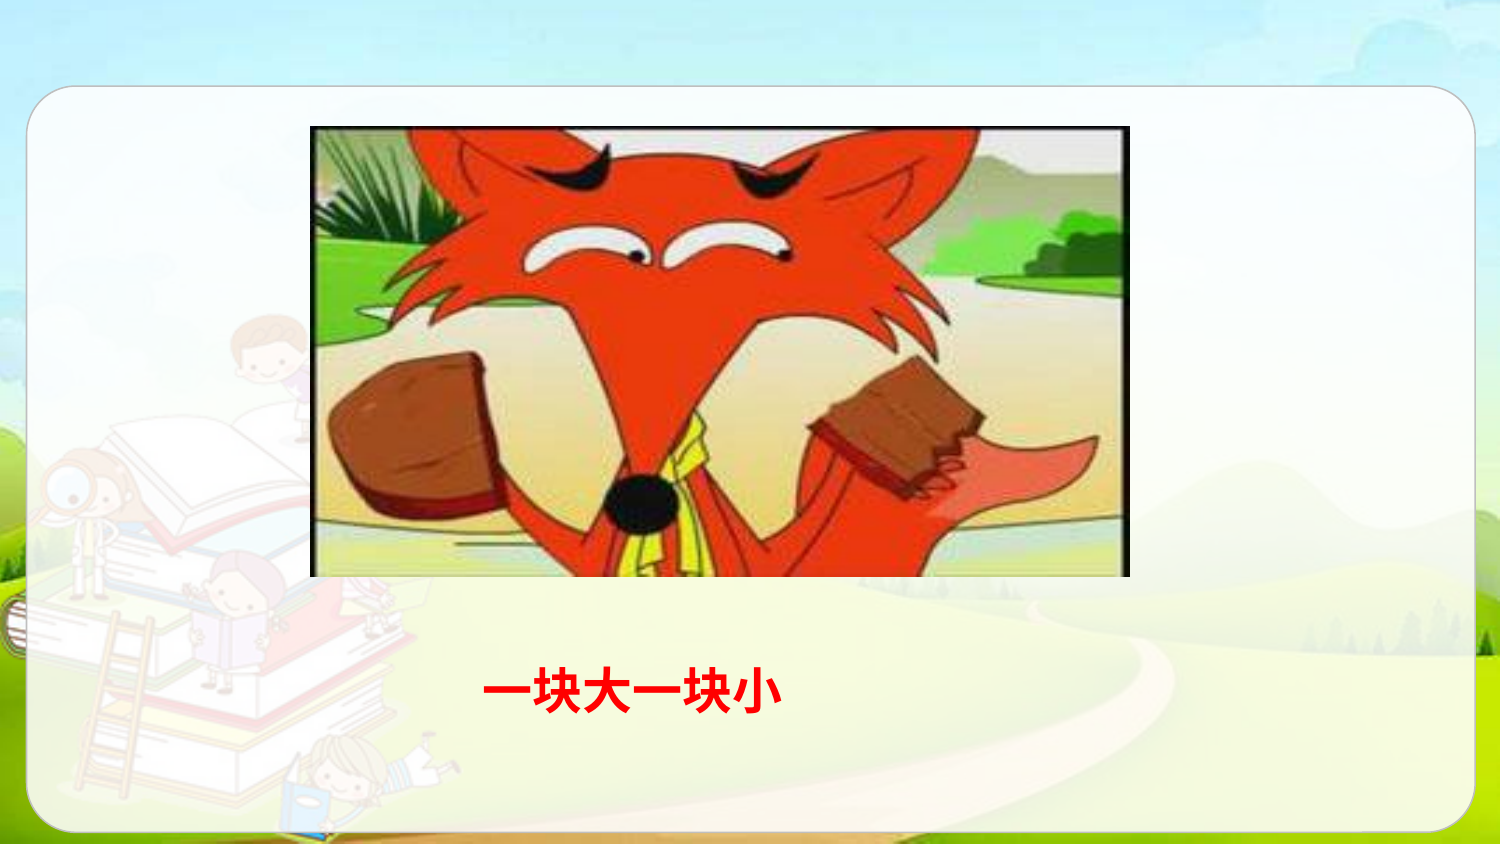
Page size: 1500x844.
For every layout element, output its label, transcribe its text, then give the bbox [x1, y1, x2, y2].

picture [0, 0, 1500, 844]
text_box 一块大一块小 [471, 654, 894, 726]
